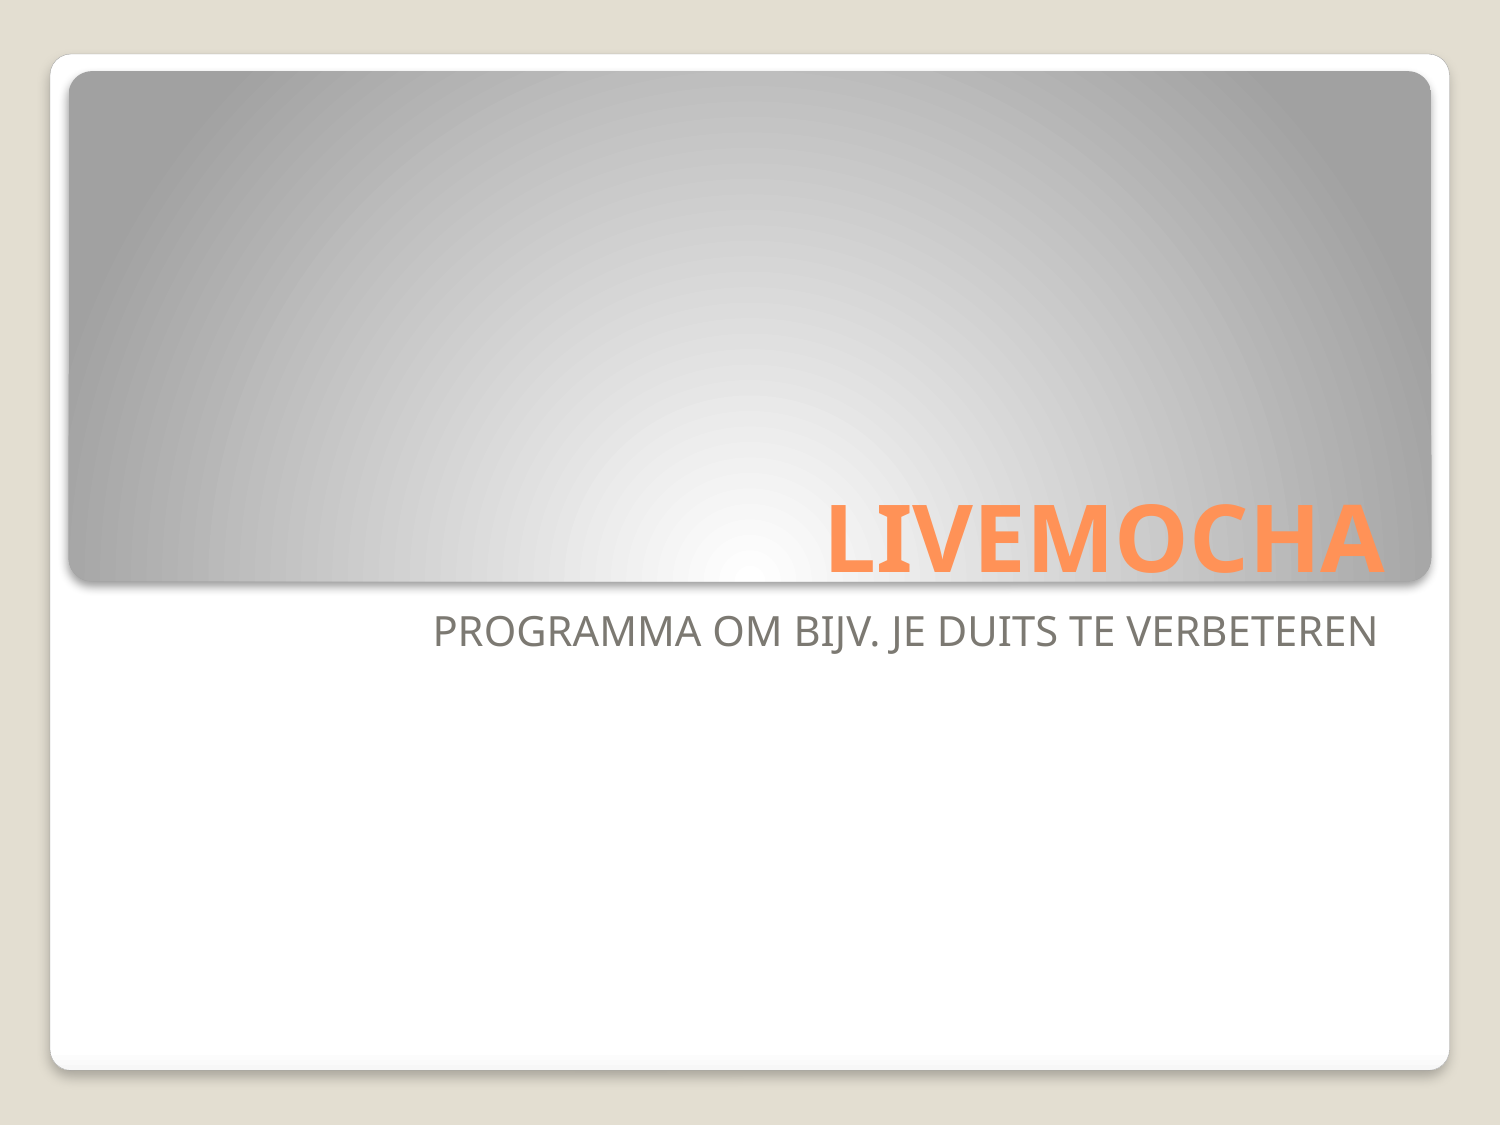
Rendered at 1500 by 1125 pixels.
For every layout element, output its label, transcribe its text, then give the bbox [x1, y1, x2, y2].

title LIVEMOCHA [118, 298, 1394, 599]
subtitle PROGRAMMA OM BIJV. JE DUITS TE VERBETEREN [118, 604, 1394, 755]
